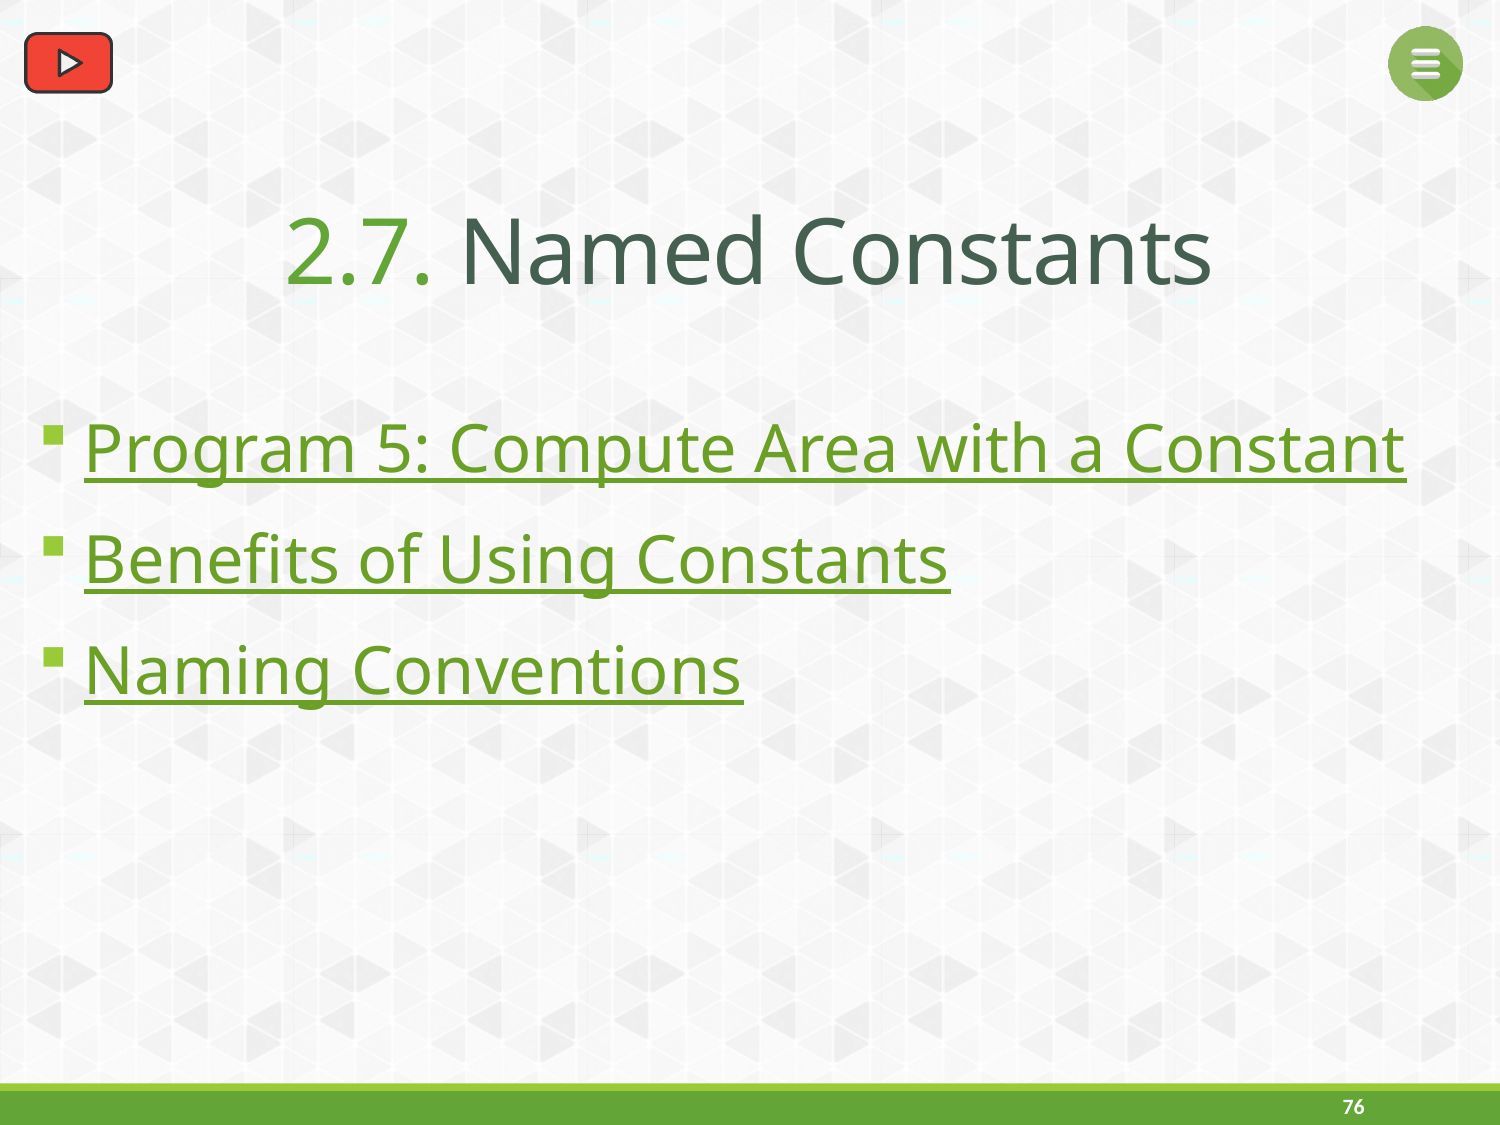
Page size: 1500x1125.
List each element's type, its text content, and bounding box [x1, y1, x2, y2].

title 2.7. Named Constants [23, 112, 1476, 399]
slide_number 76 [1218, 1090, 1380, 1121]
list Program 5: Compute Area with a Constant Benefits of Using Constants Naming Conventions [23, 399, 1476, 1078]
picture [0, 0, 1500, 1083]
